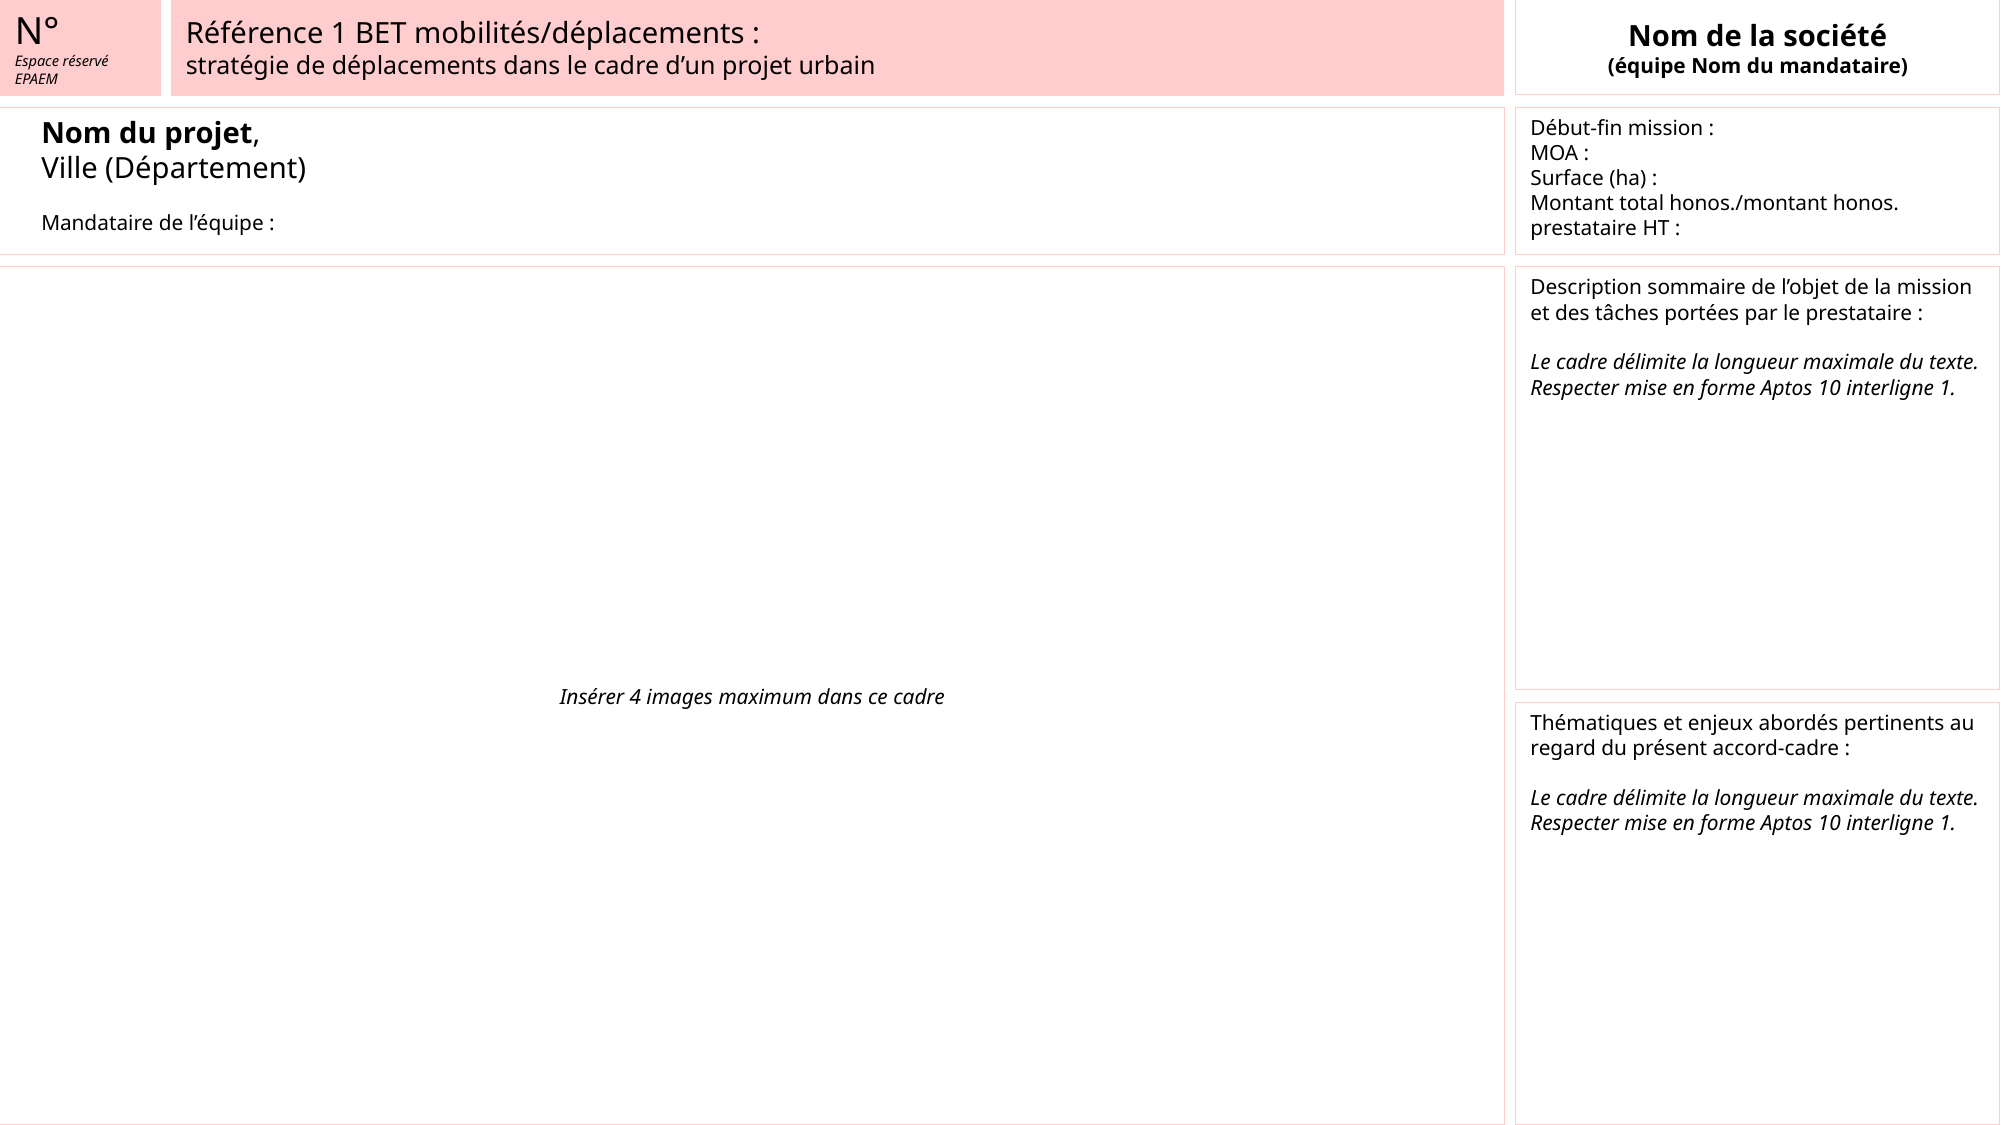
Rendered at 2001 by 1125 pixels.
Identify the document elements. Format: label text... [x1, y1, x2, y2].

text_box Insérer 4 images maximum dans ce cadre [0, 266, 1505, 1125]
text_box Nom du projet, Ville (Département) Mandataire de l’équipe : [0, 107, 1505, 255]
text_box Nom de la société (équipe Nom du mandataire) [1515, 0, 2000, 95]
text_box Thématiques et enjeux abordés pertinents au regard du présent accord-cadre : Le cadre délimite la longueur maximale du texte. Respecter mise en forme Aptos 10 interligne 1. [1515, 702, 2000, 1125]
text_box Référence 1 BET mobilités/déplacements : stratégie de déplacements dans le cadre d’un projet urbain [171, 0, 1505, 96]
text_box Description sommaire de l’objet de la mission et des tâches portées par le prestataire : Le cadre délimite la longueur maximale du texte. Respecter mise en forme Aptos 10 interligne 1. [1515, 266, 2000, 690]
text_box N° Espace réservé EPAEM [0, 0, 162, 96]
text_box Début-fin mission : MOA : Surface (ha) : Montant total honos./montant honos. prestataire HT : [1515, 107, 2000, 255]
